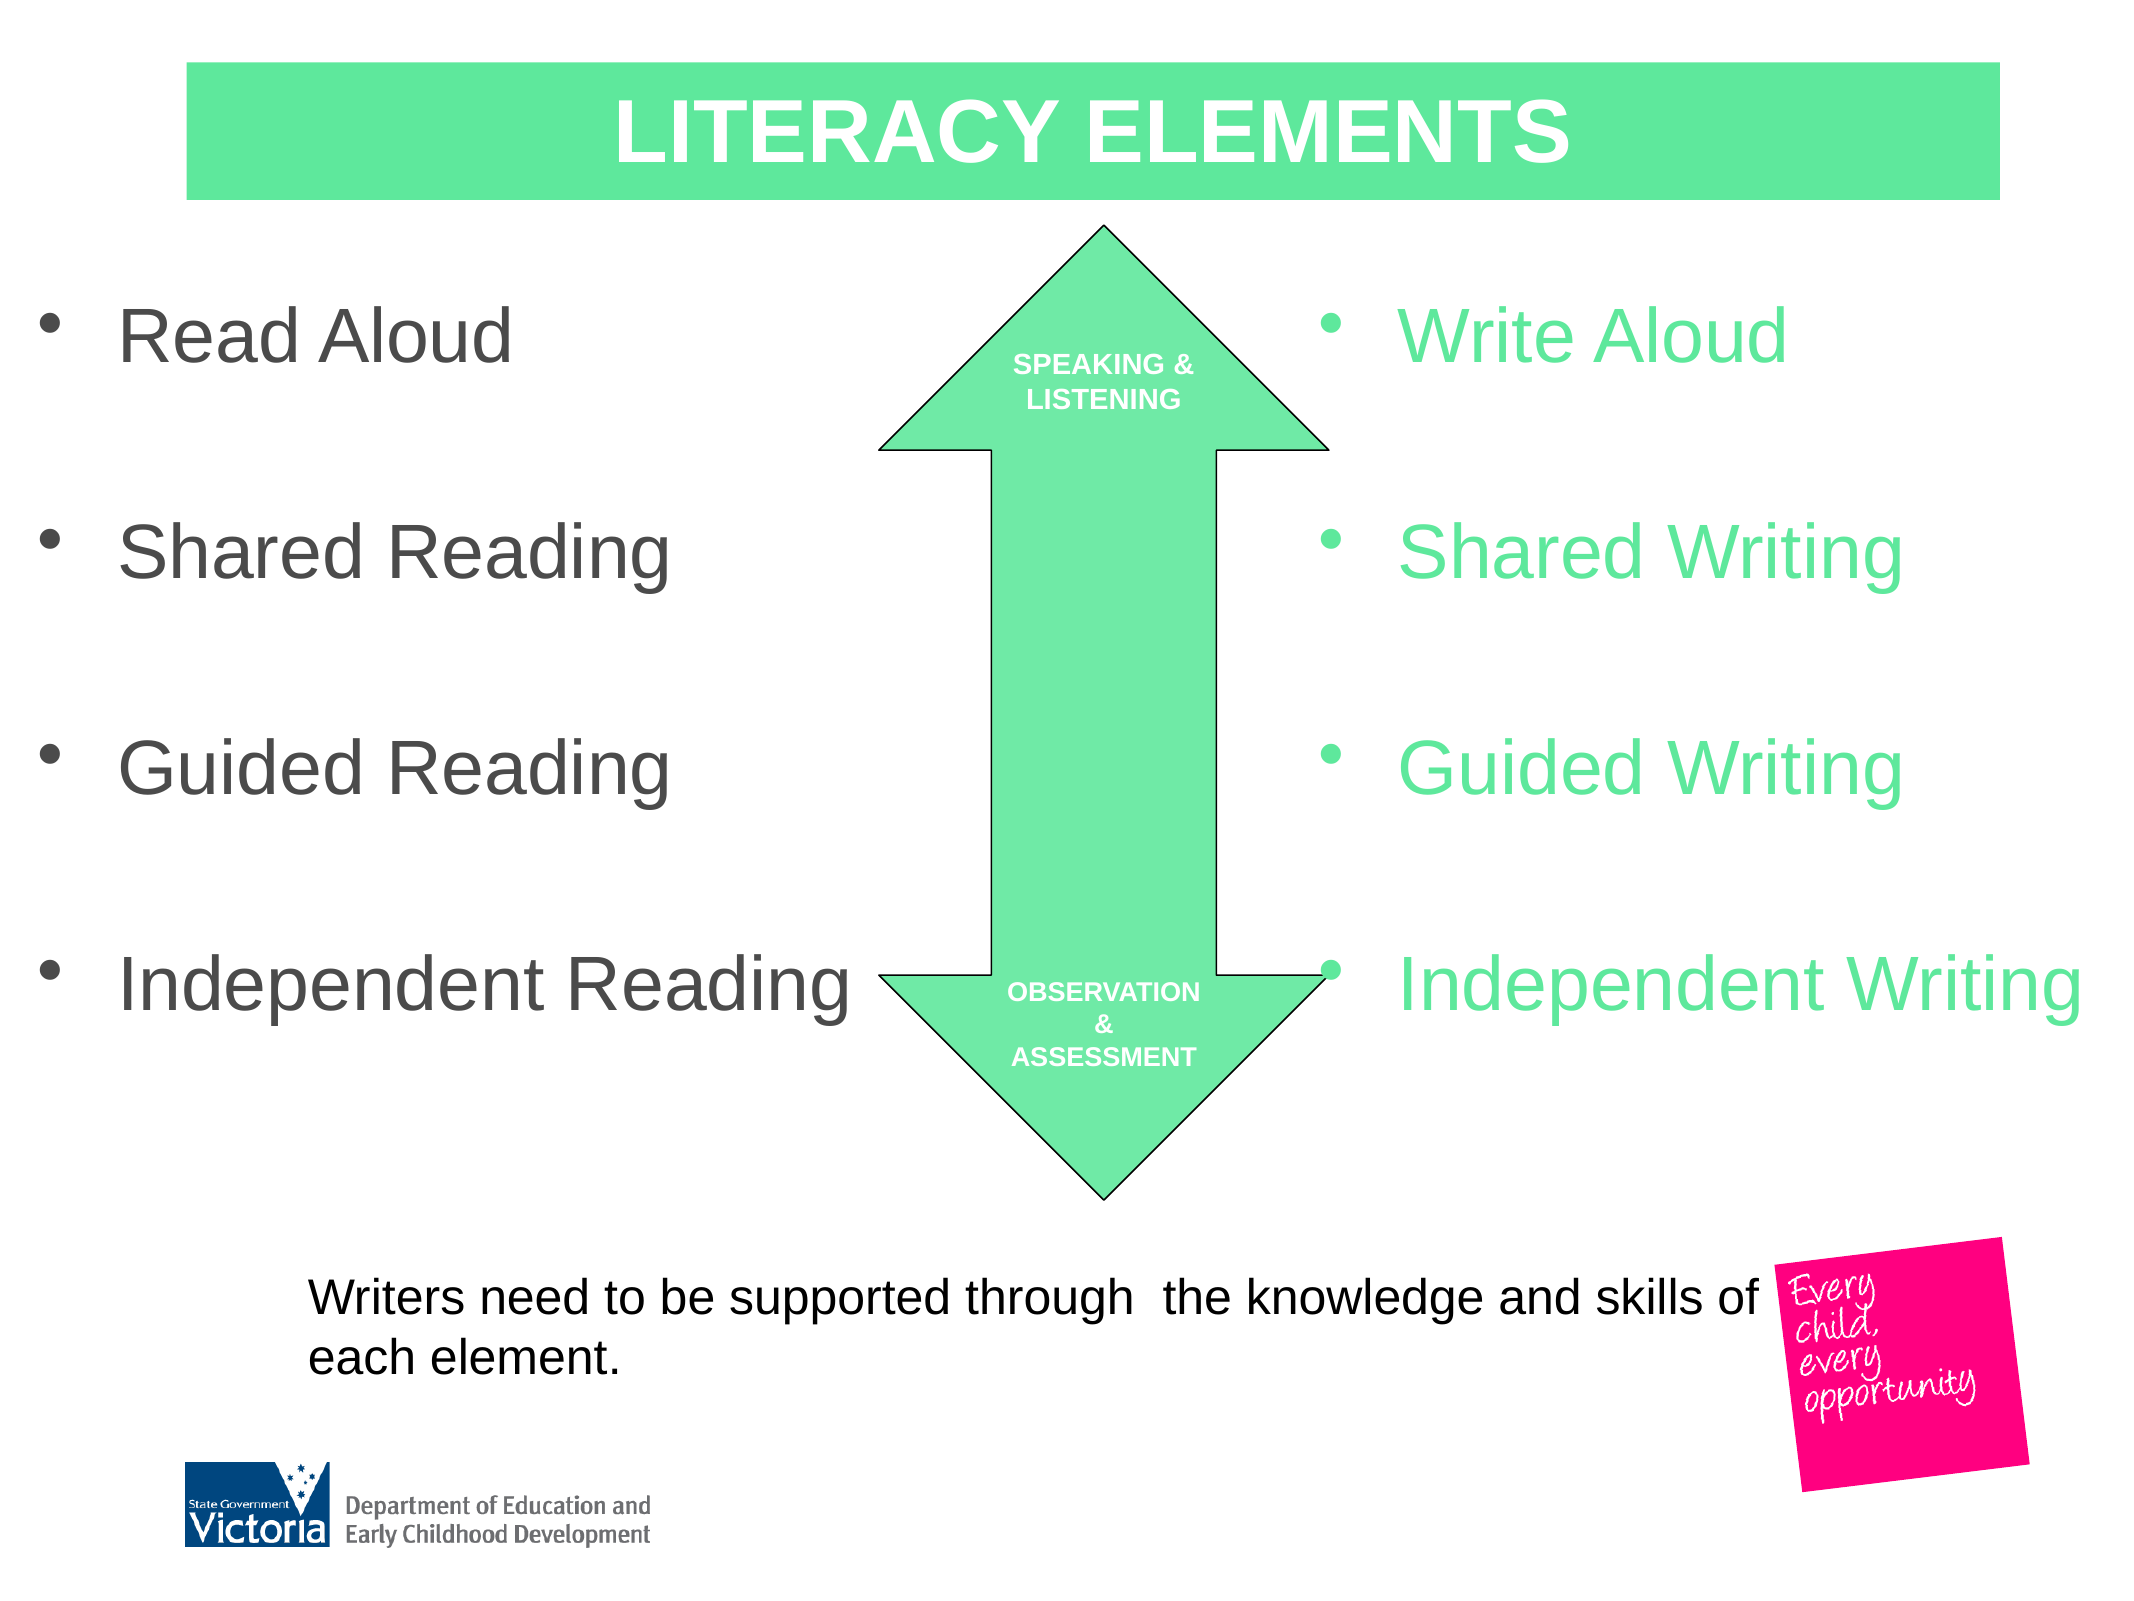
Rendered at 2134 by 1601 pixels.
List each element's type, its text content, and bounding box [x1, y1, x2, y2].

picture [1791, 1313, 2030, 1493]
text_box LITERACY ELEMENTS [186, 62, 2000, 200]
text_box Write Aloud Shared Writing Guided Writing Independent Writing [1297, 275, 2134, 1313]
text_box SPEAKING & LISTENING OBSERVATION & ASSESSMENT [878, 225, 1297, 1201]
text_box Read Aloud Shared Reading Guided Reading Independent Reading [16, 275, 929, 1313]
text_box Writers need to be supported through the knowledge and skills of each element. [292, 1257, 1864, 1393]
picture [185, 1462, 650, 1548]
